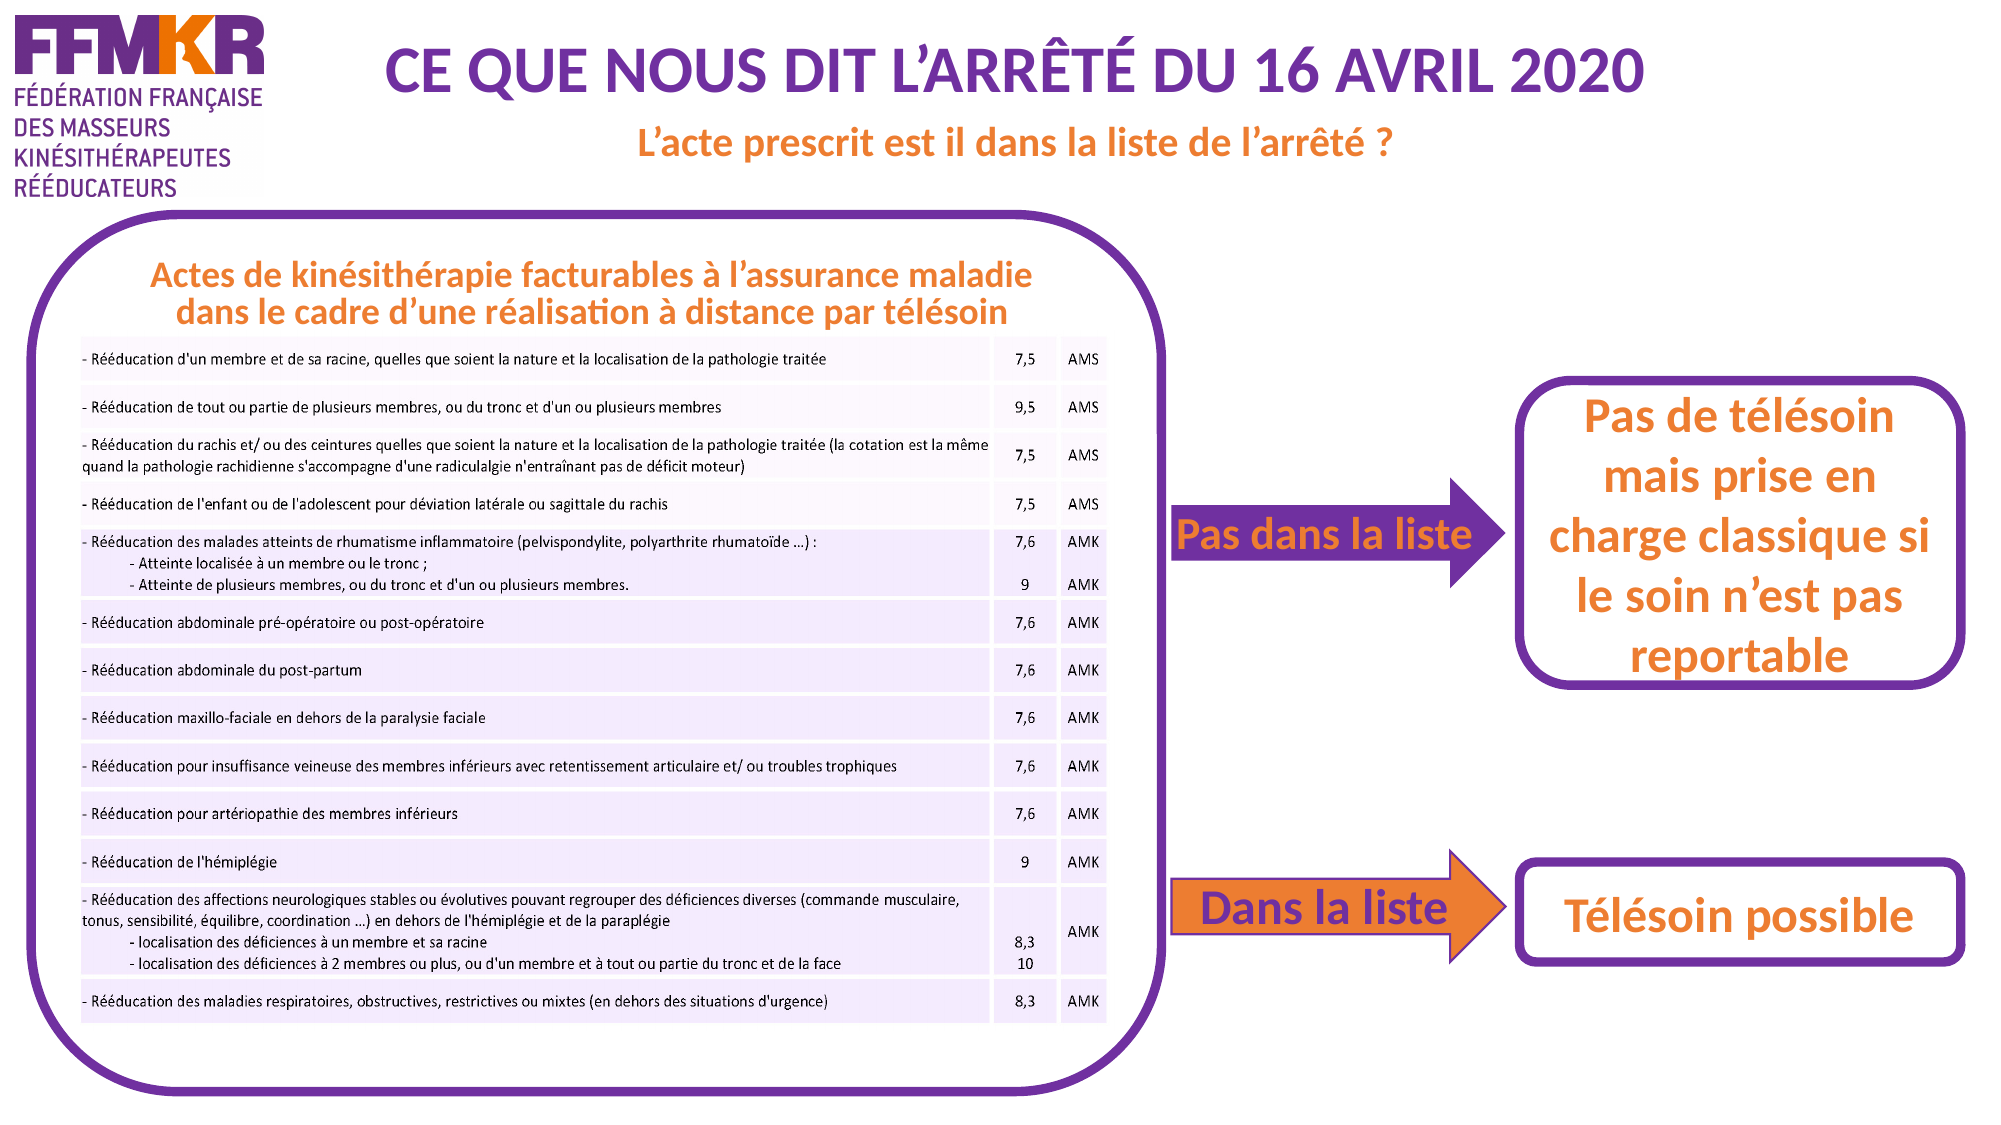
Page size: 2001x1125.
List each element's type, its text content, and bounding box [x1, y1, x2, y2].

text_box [1157, 850, 1506, 962]
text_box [31, 214, 1162, 1092]
text_box Pas de télésoin mais prise en charge classique si le soin n’est pas reportable [1518, 379, 1962, 687]
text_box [1117, 477, 1532, 589]
picture [15, 15, 264, 197]
text_box Télésoin possible [1518, 860, 1962, 964]
text_box L’acte prescrit est il dans la liste de l’arrêté ? [305, 22, 1726, 190]
